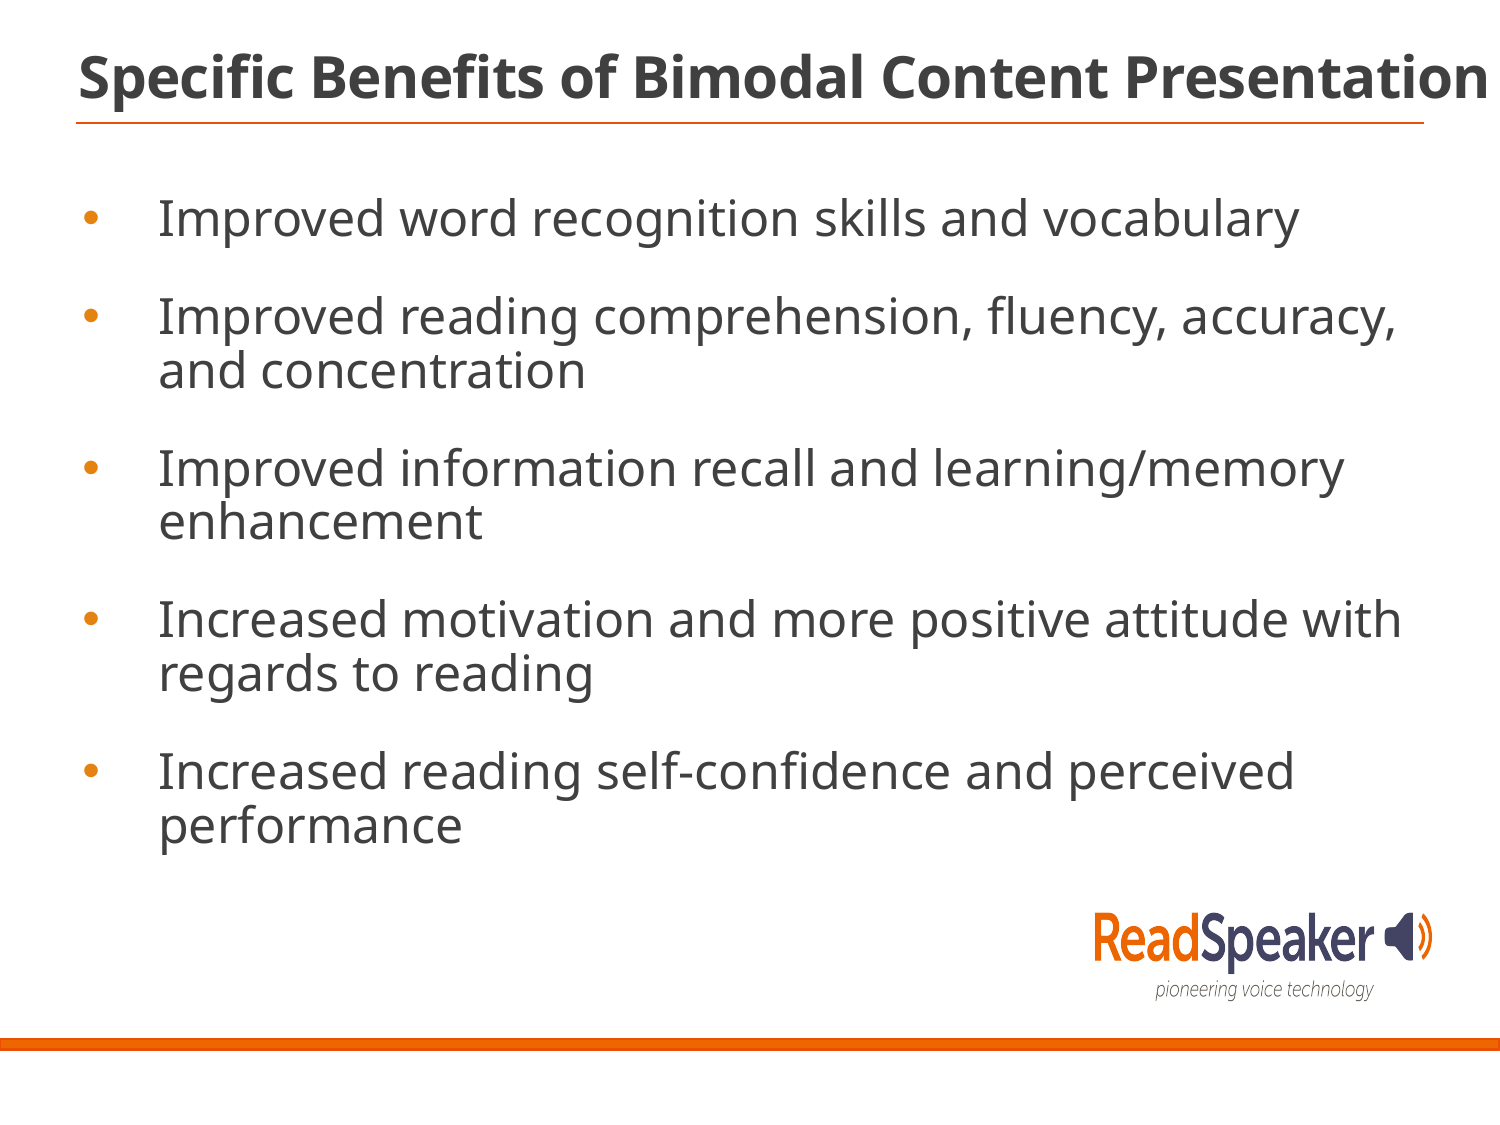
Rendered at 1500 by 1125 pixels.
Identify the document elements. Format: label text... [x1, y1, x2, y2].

picture [1068, 890, 1459, 1010]
title Specific Benefits of Bimodal Content Presentation [63, 20, 1500, 118]
list Improved word recognition skills and vocabulary Improved reading comprehension, fluency, accuracy, and concentration Improved information recall and learning/memory enhancement Increased motivation and more positive attitude with regards to reading Increased reading self-confidence and perceived performance [82, 185, 1446, 940]
